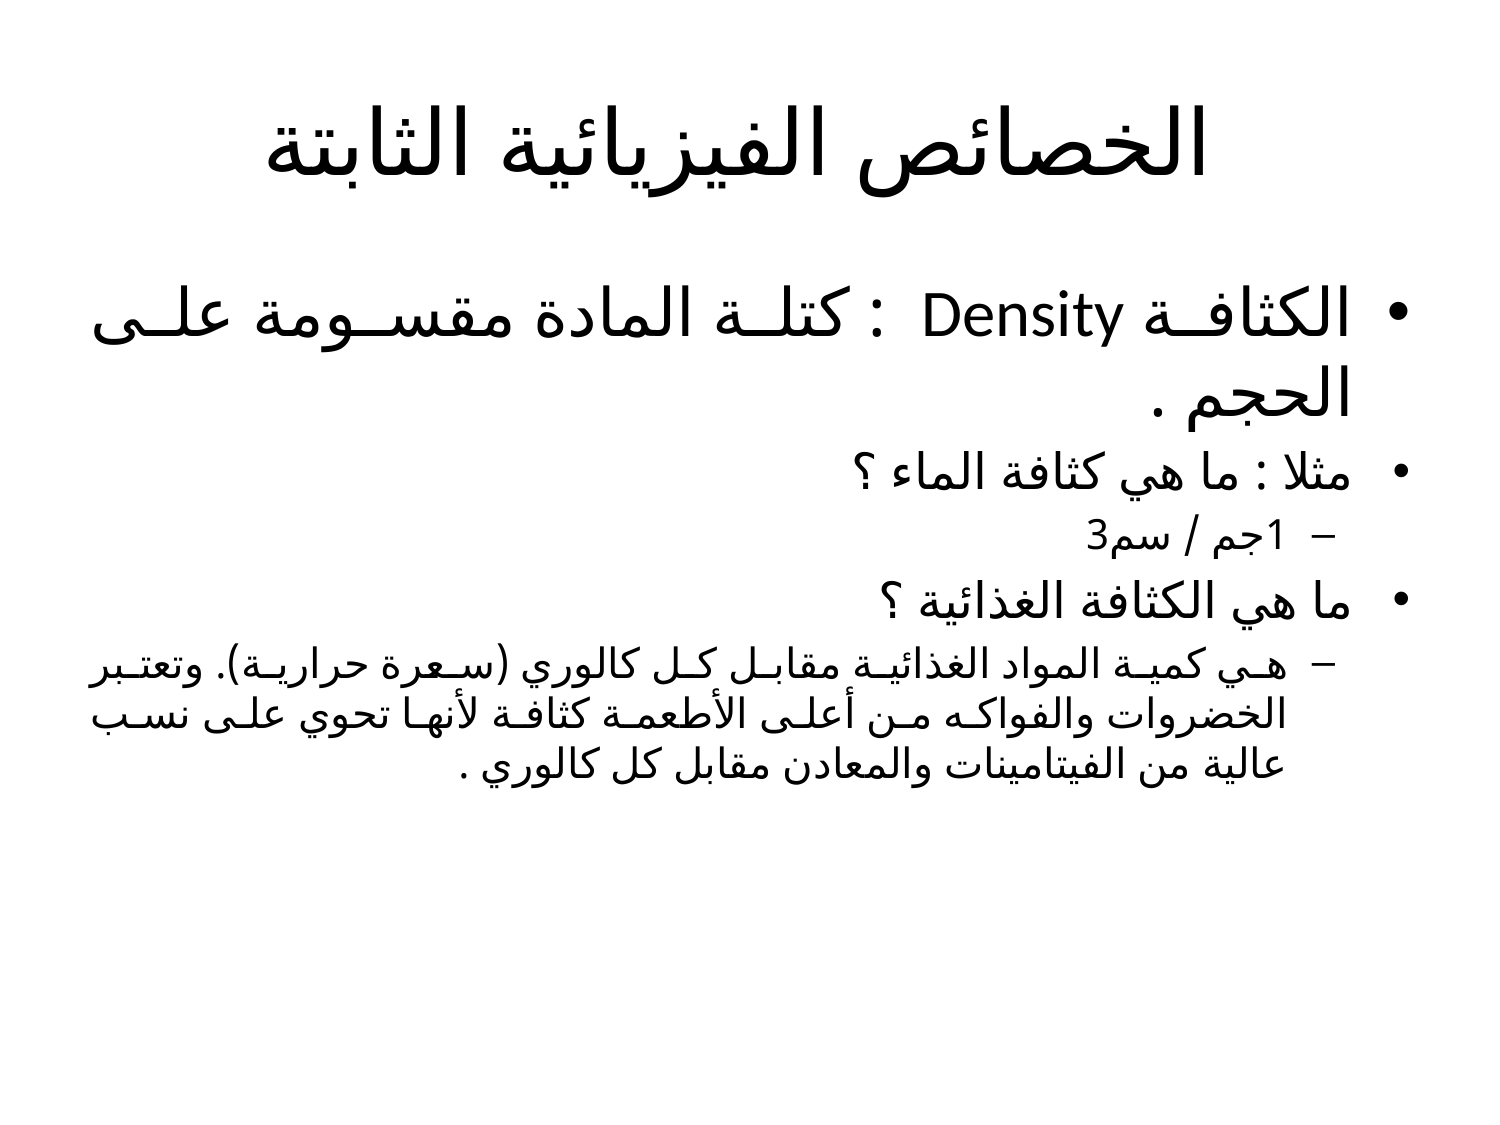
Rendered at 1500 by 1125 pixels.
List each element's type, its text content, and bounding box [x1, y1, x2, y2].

title الخصائص الفيزيائية الثابتة [75, 45, 1425, 233]
list الكثافة Density : كتلة المادة مقسومة على الحجم . مثلا : ما هي كثافة الماء ؟ 1جم / سم3 ما هي الكثافة الغذائية ؟ هي كمية المواد الغذائية مقابل كل كالوري (سعرة حرارية). وتعتبر الخضروات والفواكه من أعلى الأطعمة كثافة لأنها تحوي على نسب عالية من الفيتامينات والمعادن مقابل كل كالوري . [75, 262, 1425, 1005]
